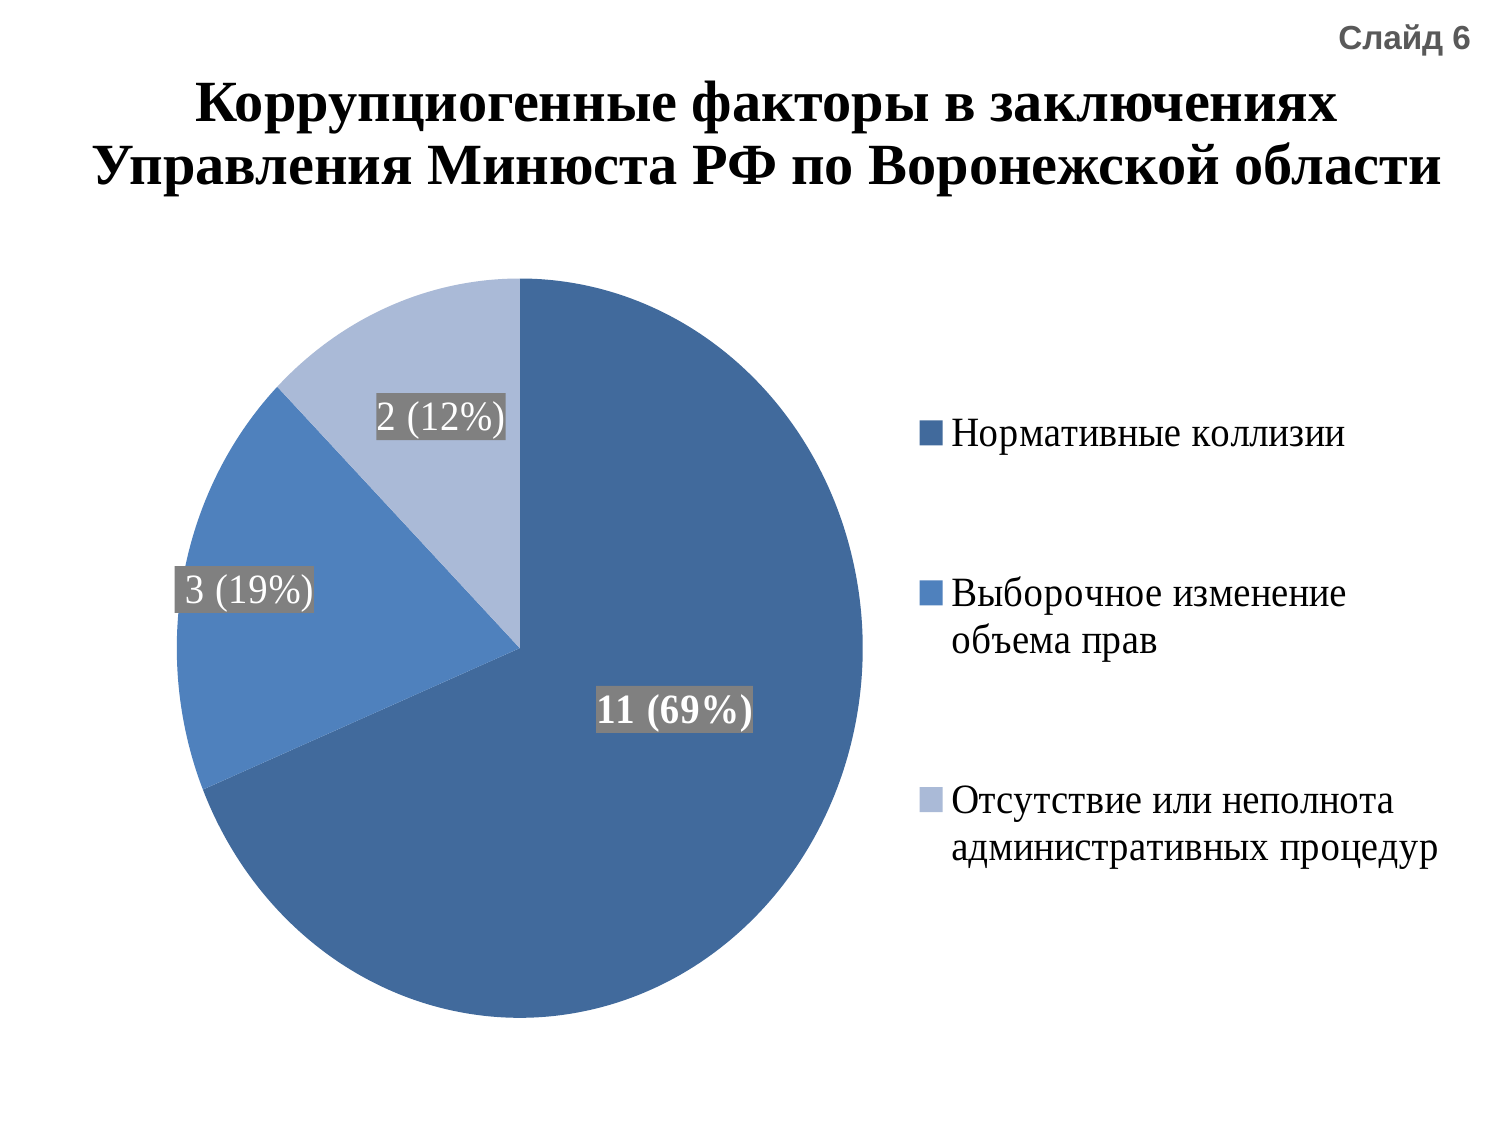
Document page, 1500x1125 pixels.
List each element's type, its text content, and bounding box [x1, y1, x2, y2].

text_box Слайд 6 [1288, 9, 1486, 64]
chart [35, 203, 1459, 1076]
title Коррупциогенные факторы в заключениях Управления Минюста РФ по Воронежской области [75, 36, 1459, 203]
